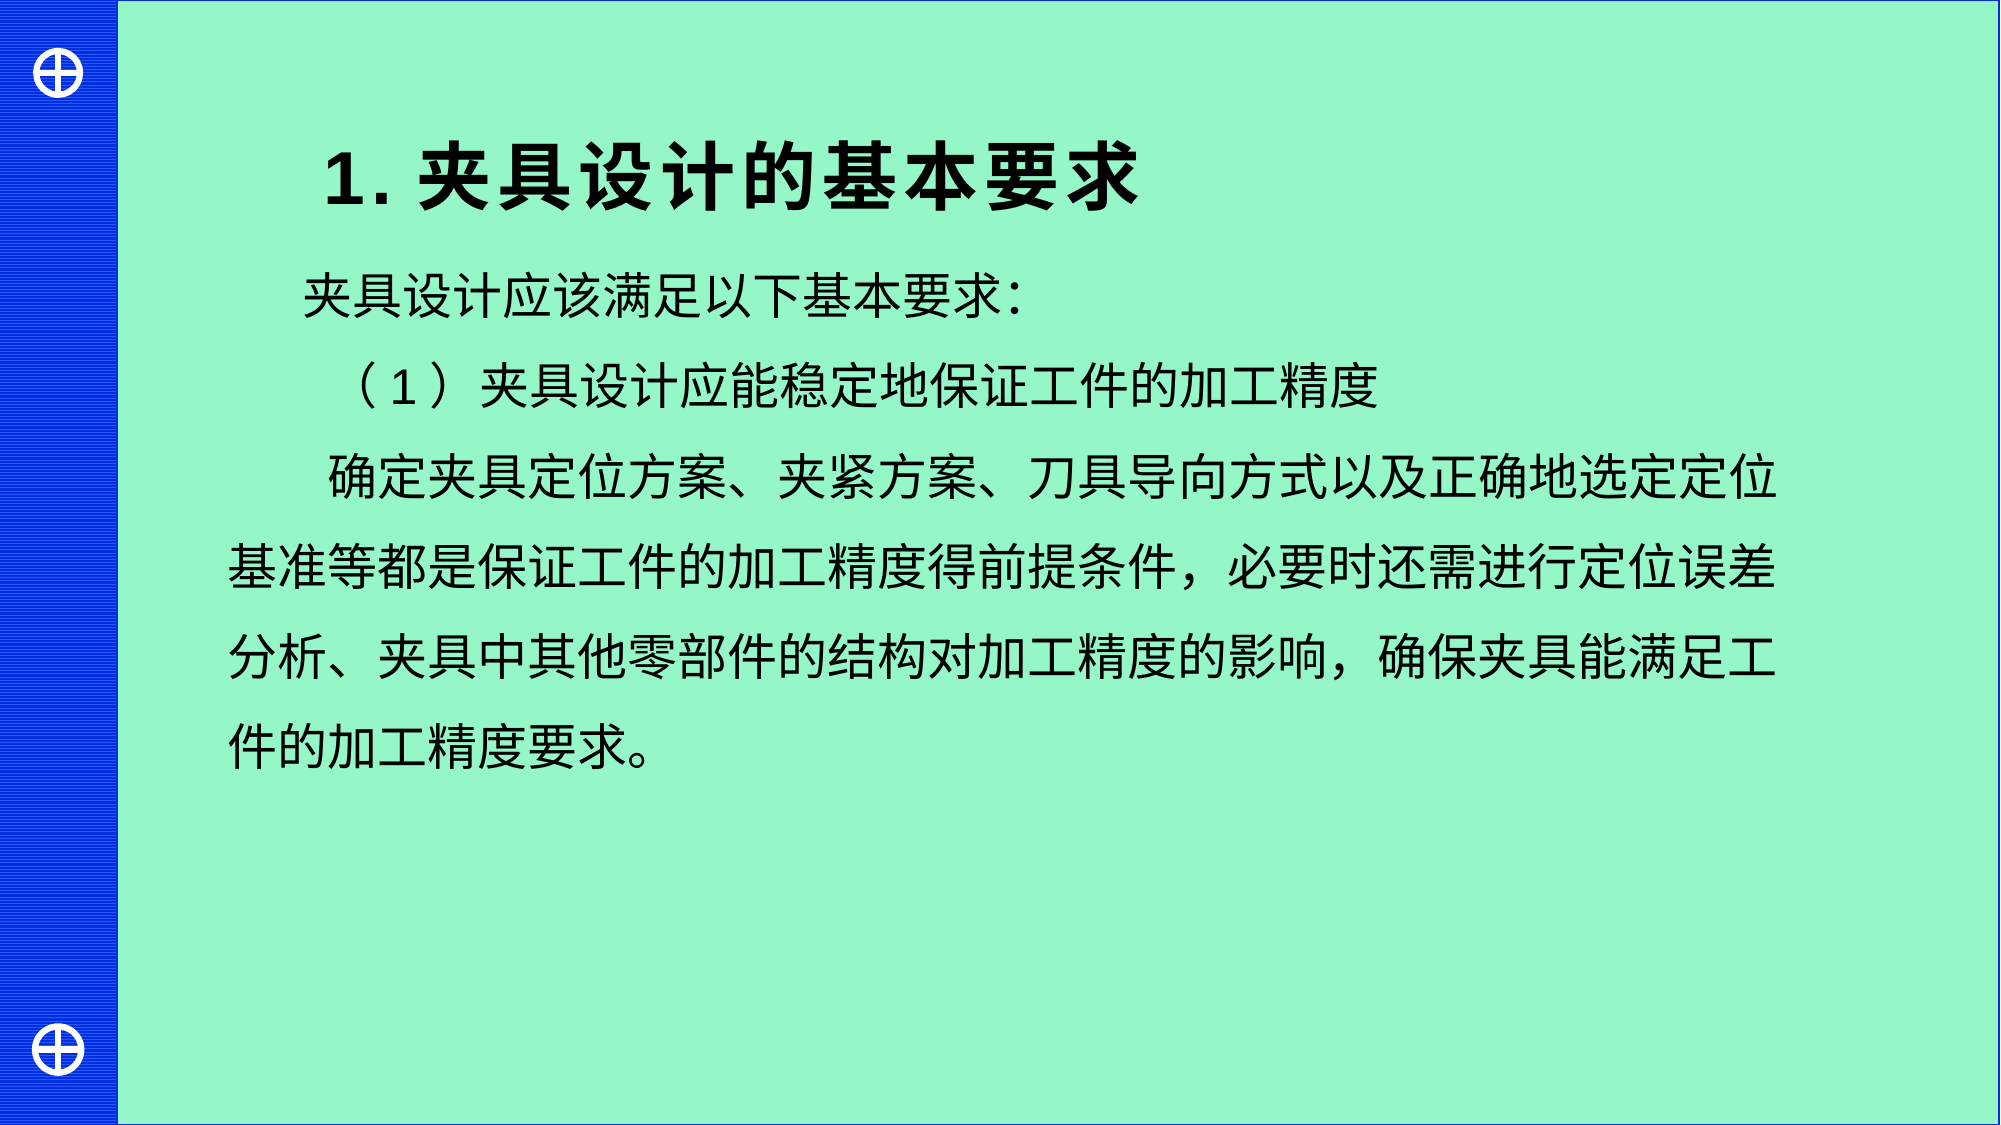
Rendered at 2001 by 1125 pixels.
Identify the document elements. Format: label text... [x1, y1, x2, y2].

text_box 夹具设计应该满足以下基本要求： （1）夹具设计应能稳定地保证工件的加工精度 确定夹具定位方案、夹紧方案、刀具导向方式以及正确地选定定位基准等都是保证工件的加工精度得前提条件，必要时还需进行定位误差分析、夹具中其他零部件的结构对加工精度的影响，确保夹具能满足工件的加工精度要求。 [212, 227, 1824, 873]
text_box 1.夹具设计的基本要求 [173, 106, 1462, 228]
